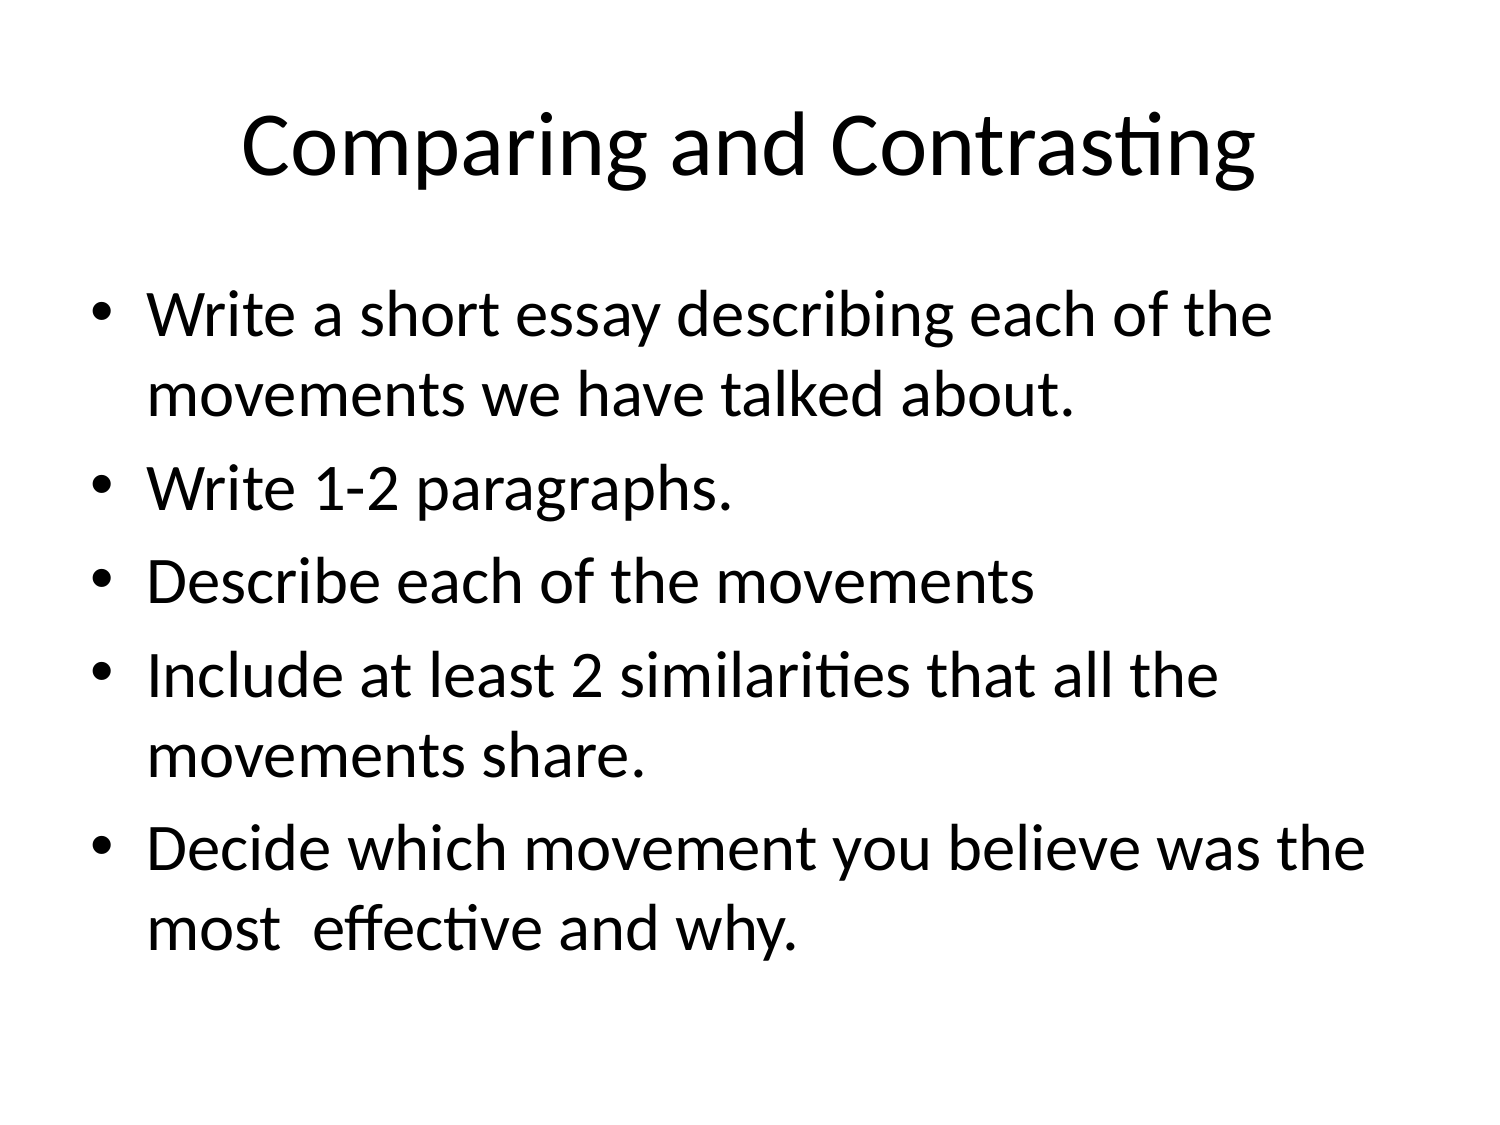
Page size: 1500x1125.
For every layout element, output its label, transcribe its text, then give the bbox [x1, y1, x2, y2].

title Comparing and Contrasting [75, 45, 1425, 233]
list Write a short essay describing each of the movements we have talked about. Write 1-2 paragraphs. Describe each of the movements Include at least 2 similarities that all the movements share. Decide which movement you believe was the most effective and why. [75, 262, 1425, 1005]
